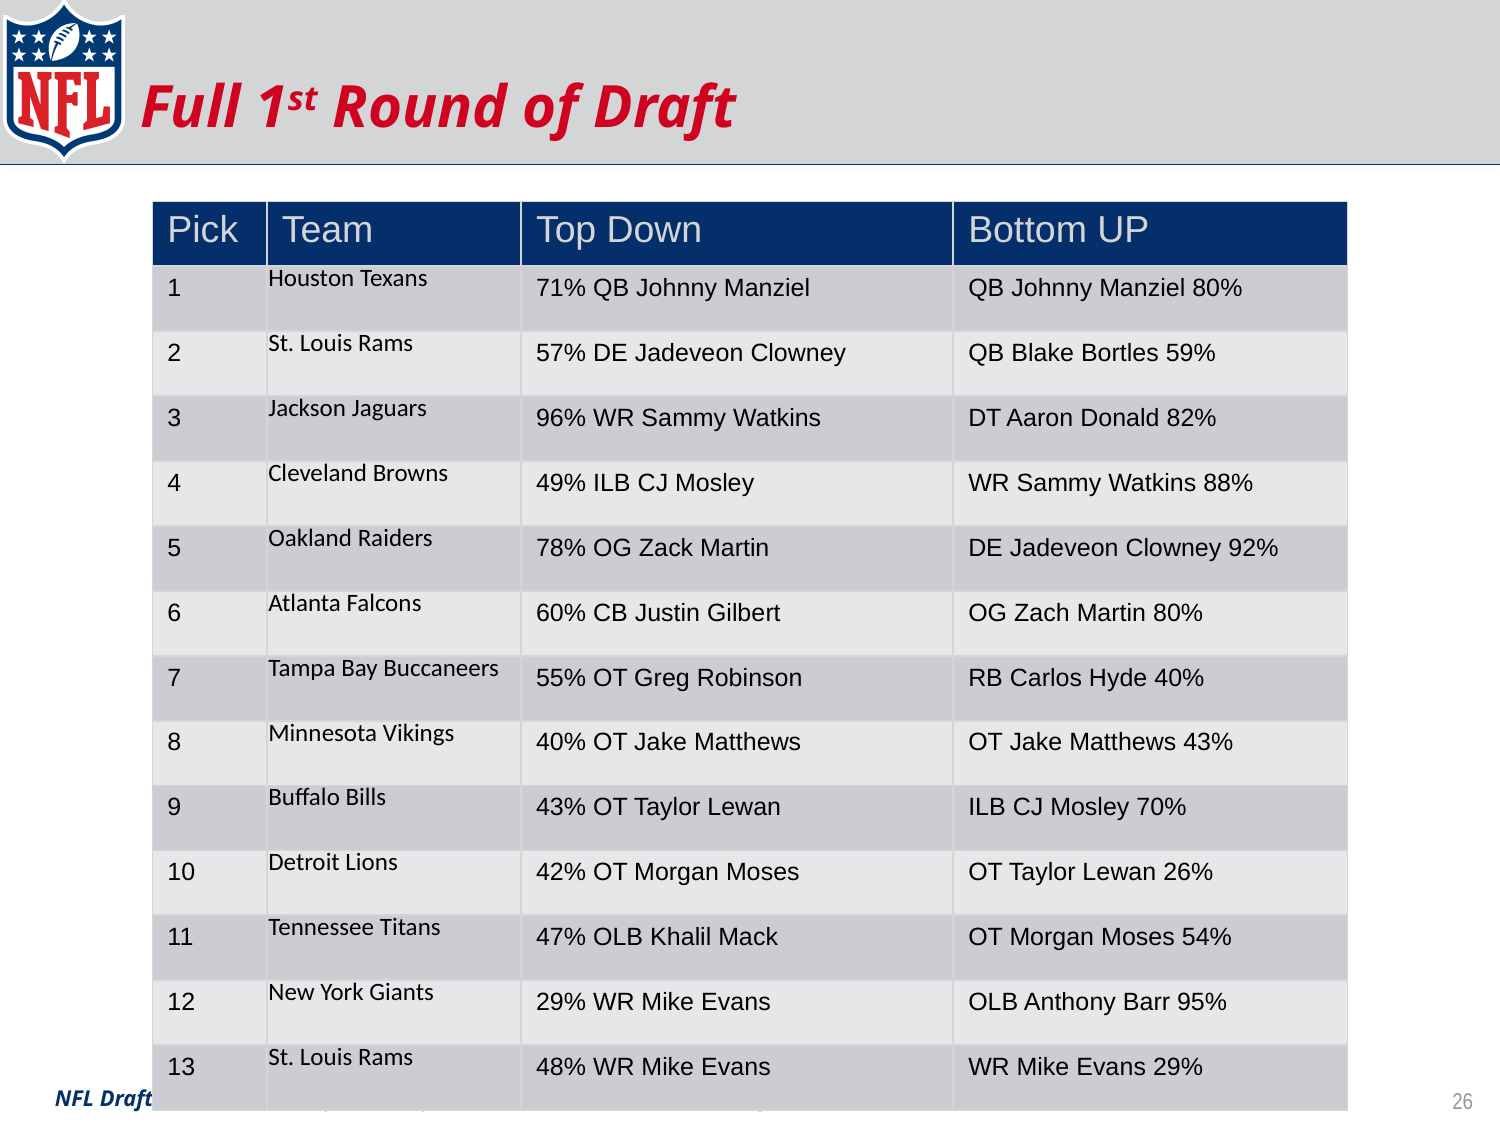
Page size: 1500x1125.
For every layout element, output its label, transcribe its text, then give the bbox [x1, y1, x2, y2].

table_cell OT Taylor Lewan 26% [954, 851, 1347, 914]
table_cell 10 [153, 851, 266, 914]
table_cell OG Zach Martin 80% [954, 592, 1347, 655]
table_cell 11 [153, 916, 266, 979]
table_cell Detroit Lions [268, 851, 520, 914]
table_cell Jackson Jaguars [268, 397, 520, 460]
table_cell 55% OT Greg Robinson [522, 657, 952, 720]
table_cell 49% ILB CJ Mosley [522, 462, 952, 525]
table_cell 43% OT Taylor Lewan [522, 786, 952, 850]
table_cell 13 [153, 1046, 266, 1109]
table_cell 7 [153, 657, 266, 720]
table_cell Buffalo Bills [268, 786, 520, 850]
table_cell St. Louis Rams [268, 332, 520, 395]
table_cell 57% DE Jadeveon Clowney [522, 332, 952, 395]
table_cell 9 [153, 786, 266, 850]
table_cell QB Blake Bortles 59% [954, 332, 1347, 395]
table_cell 78% OG Zack Martin [522, 527, 952, 590]
table_cell Tennessee Titans [268, 916, 520, 979]
table_cell 40% OT Jake Matthews [522, 722, 952, 785]
table_cell New York Giants [268, 981, 520, 1044]
table_cell Cleveland Browns [268, 462, 520, 525]
table_cell 5 [153, 527, 266, 590]
table_cell Atlanta Falcons [268, 592, 520, 655]
table_cell Houston Texans [268, 267, 520, 330]
table_header Bottom UP [954, 202, 1347, 265]
table_cell 8 [153, 722, 266, 785]
table_cell 60% CB Justin Gilbert [522, 592, 952, 655]
table_cell 47% OLB Khalil Mack [522, 916, 952, 979]
table_cell 96% WR Sammy Watkins [522, 397, 952, 460]
table_cell Tampa Bay Buccaneers [268, 657, 520, 720]
table_cell 48% WR Mike Evans [522, 1046, 952, 1109]
table_cell ILB CJ Mosley 70% [954, 786, 1347, 850]
table_cell 71% QB Johnny Manziel [522, 267, 952, 330]
table_cell 4 [153, 462, 266, 525]
table_cell DE Jadeveon Clowney 92% [954, 527, 1347, 590]
table_cell 1 [153, 267, 266, 330]
table_cell OLB Anthony Barr 95% [954, 981, 1347, 1044]
table_cell 29% WR Mike Evans [522, 981, 952, 1044]
table_cell 12 [153, 981, 266, 1044]
table_cell 6 [153, 592, 266, 655]
table_cell WR Mike Evans 29% [954, 1046, 1347, 1109]
table_cell QB Johnny Manziel 80% [954, 267, 1347, 330]
table_cell 2 [153, 332, 266, 395]
table_header Team [268, 202, 520, 265]
table_cell RB Carlos Hyde 40% [954, 657, 1347, 720]
table_cell Minnesota Vikings [268, 722, 520, 785]
table_cell WR Sammy Watkins 88% [954, 462, 1347, 525]
table_cell Oakland Raiders [268, 527, 520, 590]
table_cell OT Jake Matthews 43% [954, 722, 1347, 785]
table_header Pick [153, 202, 266, 265]
table_header Top Down [522, 202, 952, 265]
table_cell 3 [153, 397, 266, 460]
table_cell St. Louis Rams [268, 1046, 520, 1109]
table_cell 42% OT Morgan Moses [522, 851, 952, 914]
table_cell OT Morgan Moses 54% [954, 916, 1347, 979]
title Full 1st Round of Draft [139, 3, 1473, 140]
table_cell DT Aaron Donald 82% [954, 397, 1347, 460]
picture [3, 0, 125, 164]
